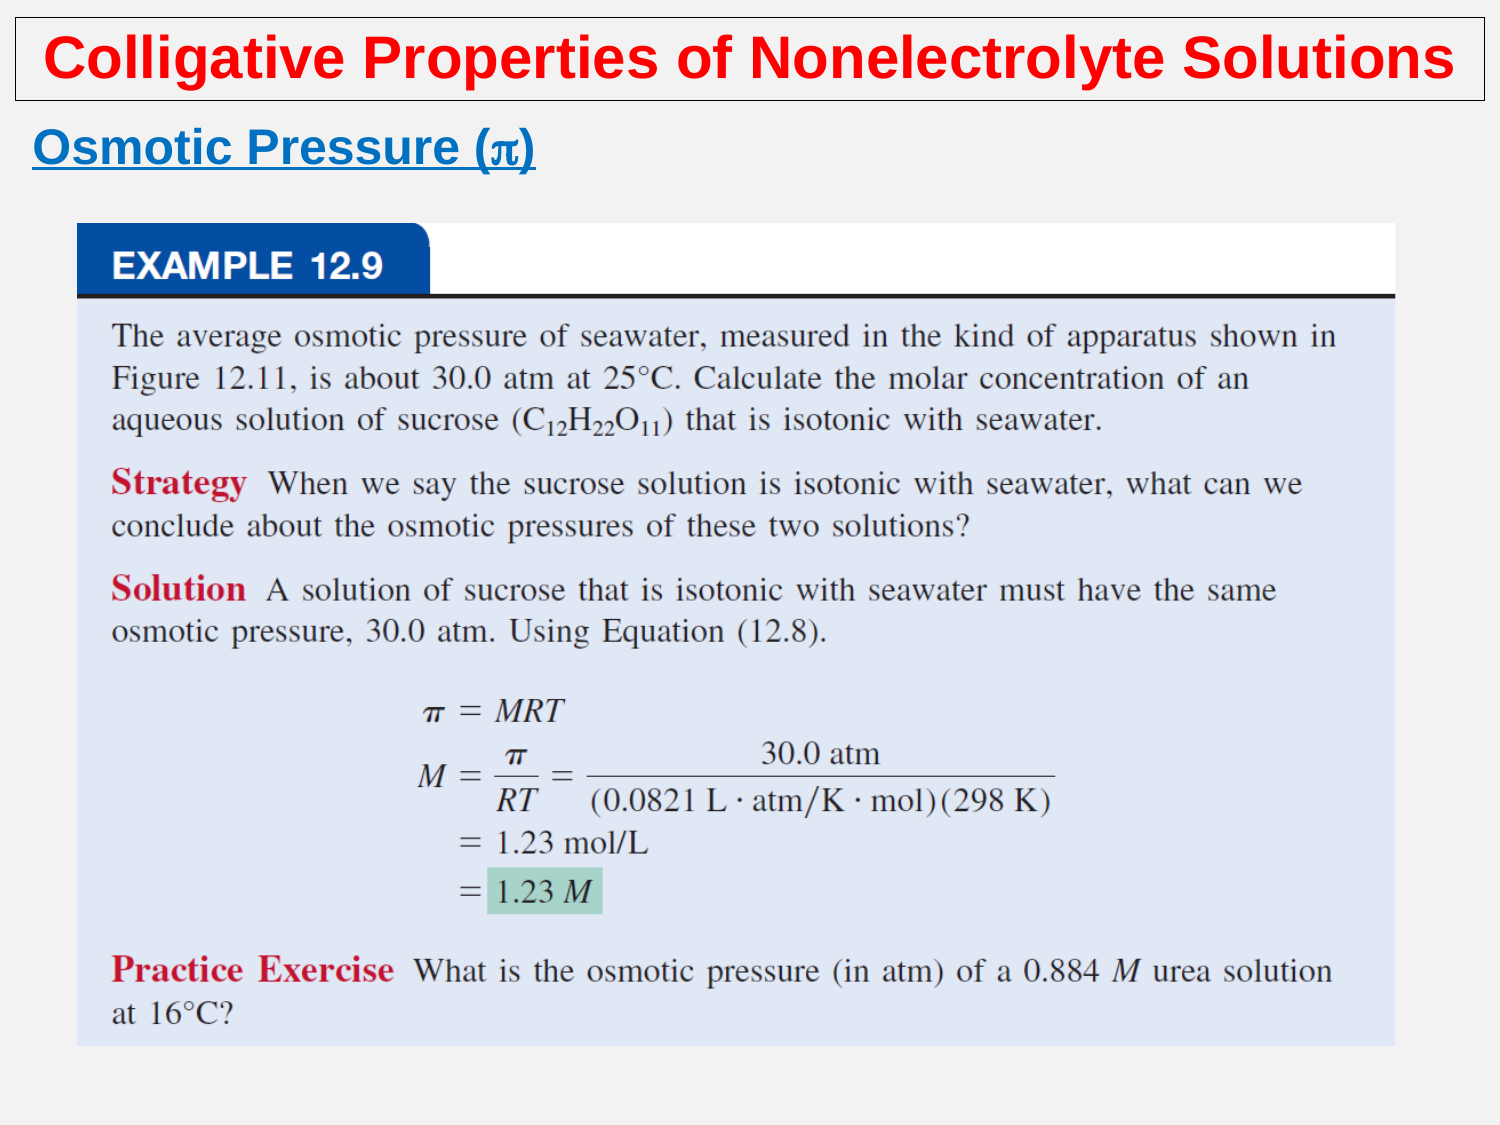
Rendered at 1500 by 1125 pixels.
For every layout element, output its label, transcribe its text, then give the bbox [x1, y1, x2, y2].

text_box Osmotic Pressure (p) [17, 107, 551, 182]
picture [77, 223, 1396, 1046]
title Colligative Properties of Nonelectrolyte Solutions [15, 17, 1485, 101]
